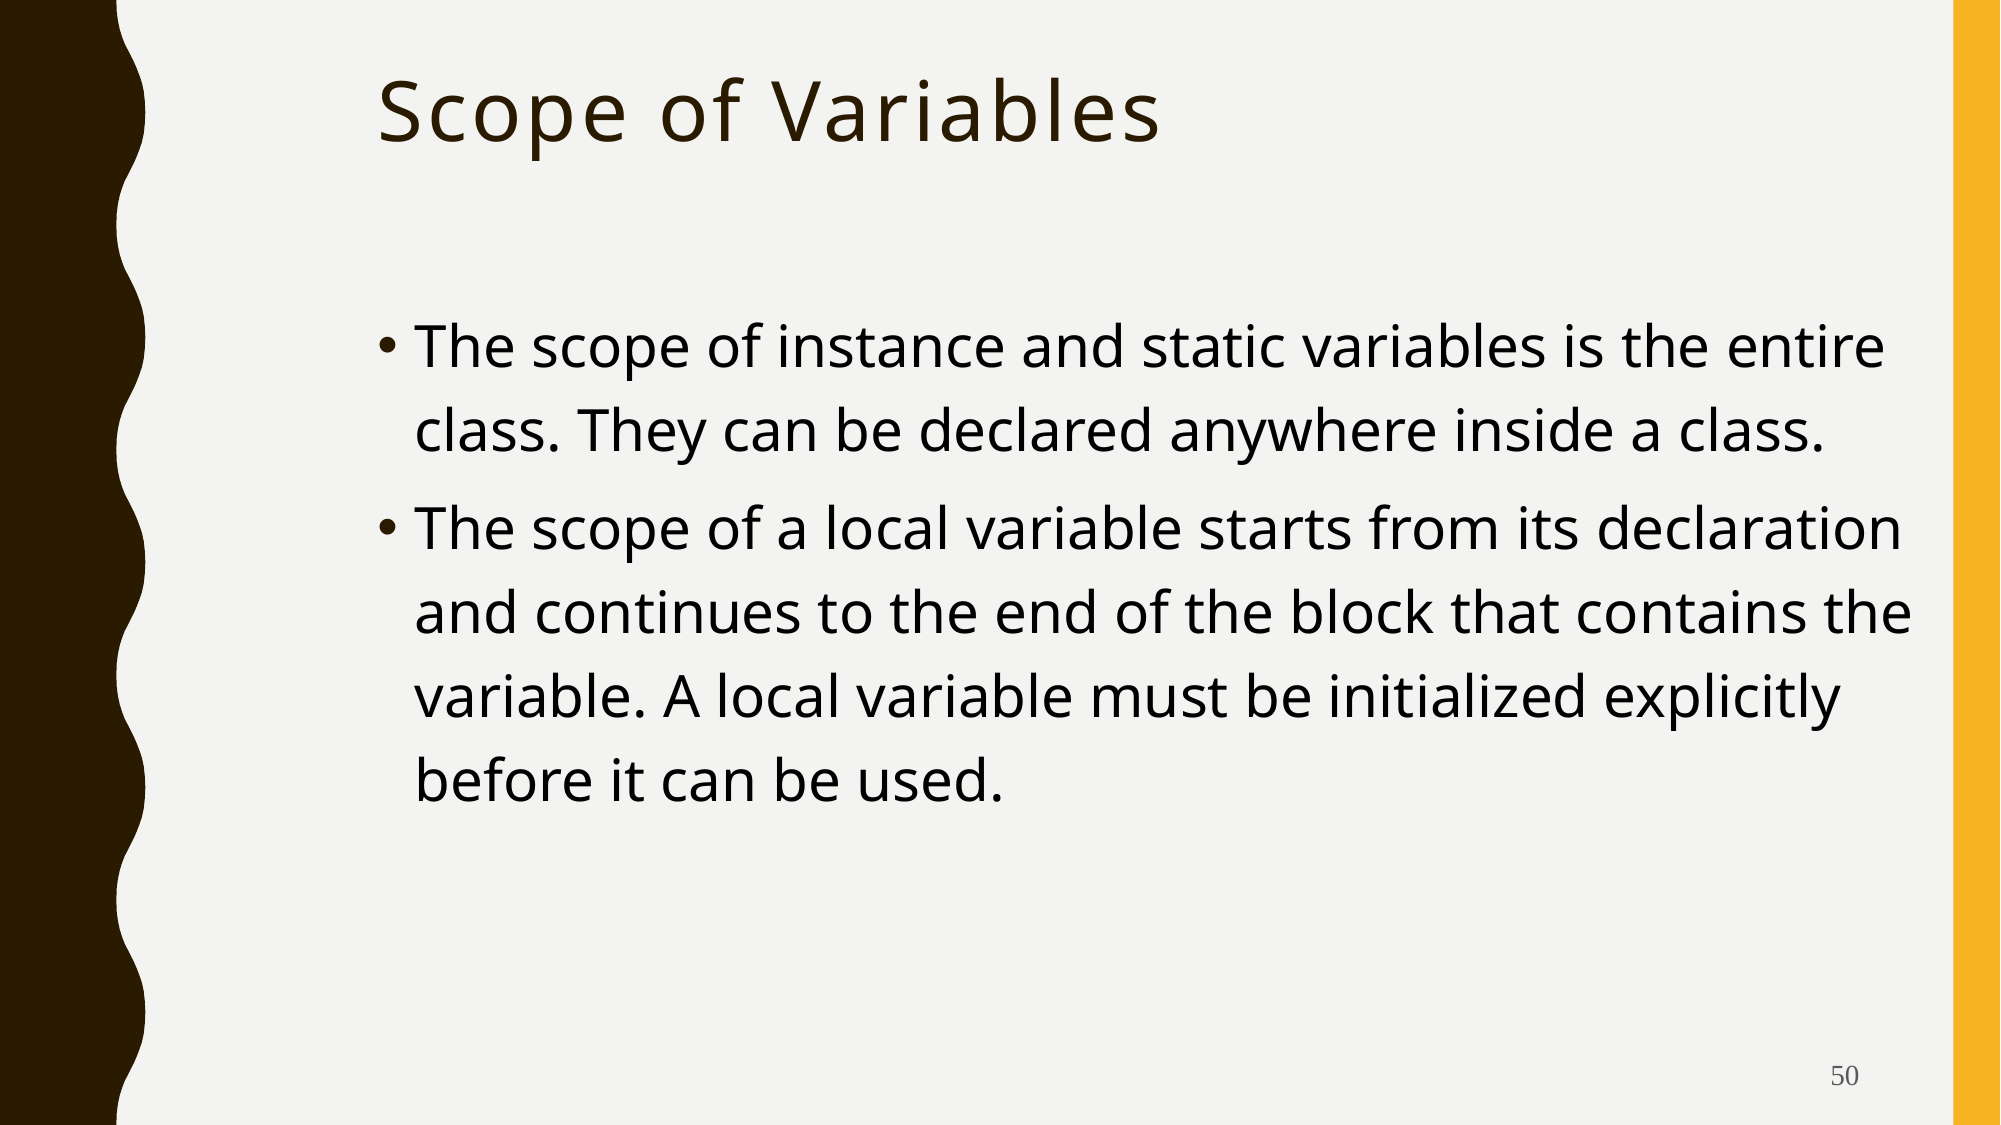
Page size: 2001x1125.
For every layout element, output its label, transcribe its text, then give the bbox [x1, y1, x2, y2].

list The scope of instance and static variables is the entire class. They can be declared anywhere inside a class. The scope of a local variable starts from its declaration and continues to the end of the block that contains the variable. A local variable must be initialized explicitly before it can be used. [362, 287, 1961, 1013]
title Scope of Variables [362, 62, 1638, 275]
slide_number 50 [1412, 1045, 1875, 1103]
